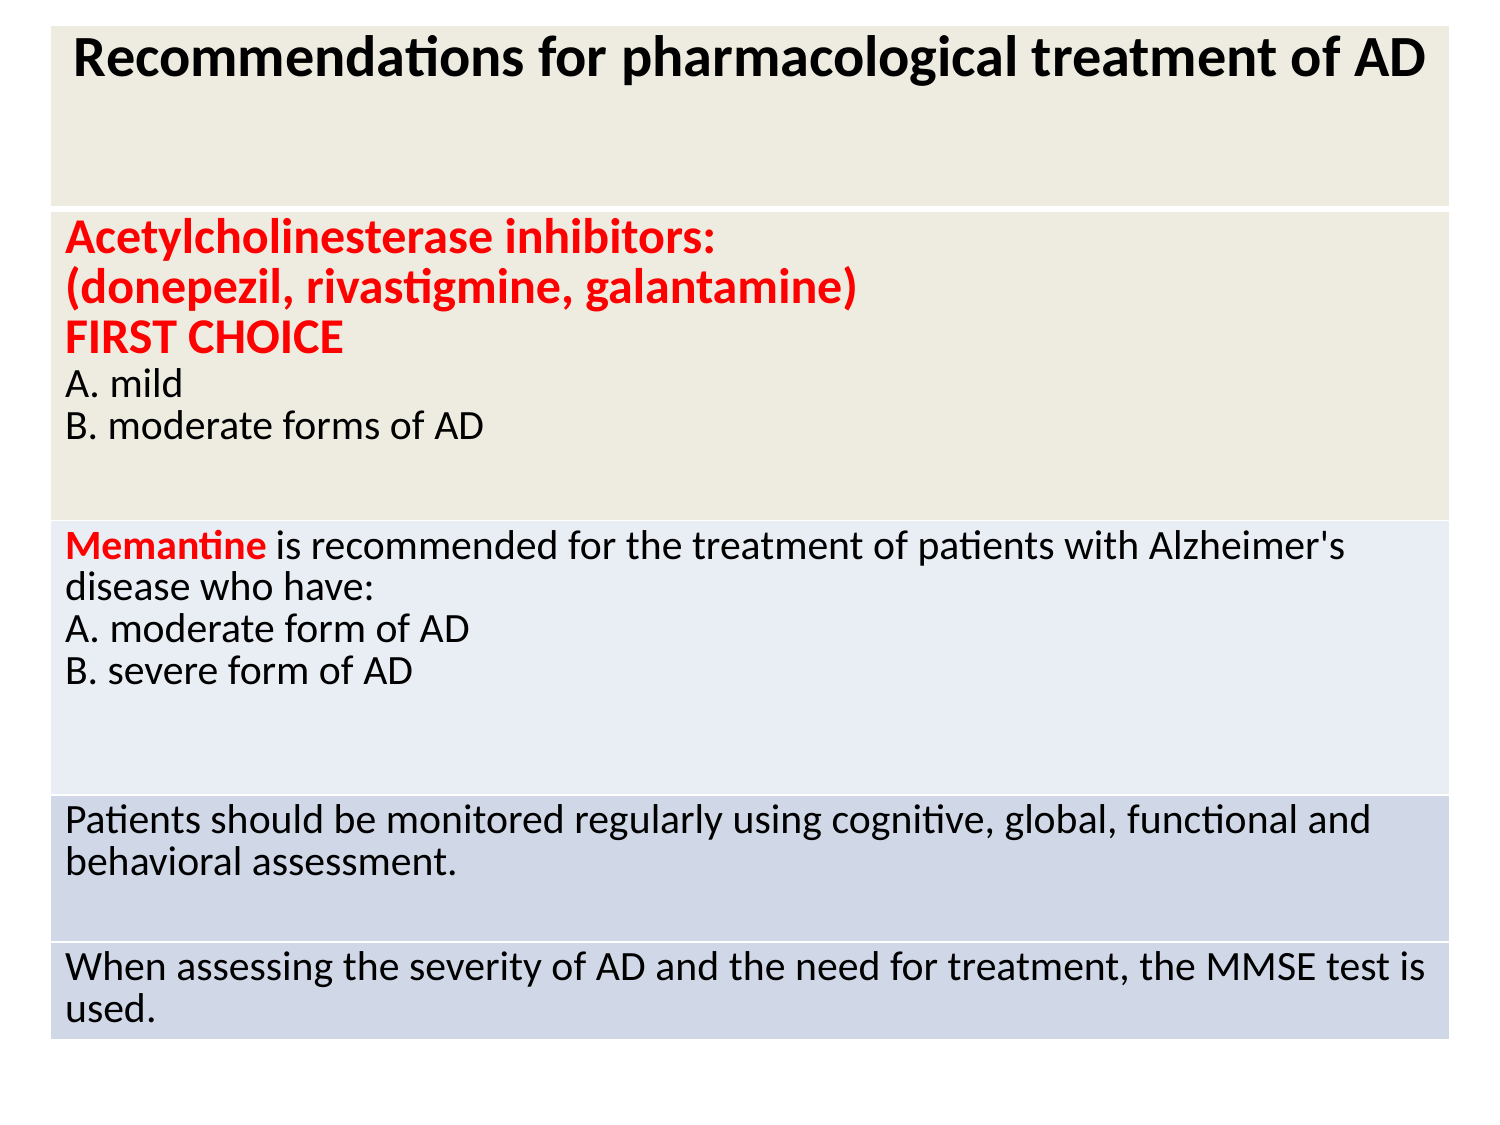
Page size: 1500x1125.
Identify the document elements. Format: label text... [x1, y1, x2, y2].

table_cell When assessing the severity of AD and the need for treatment, the MMSE test is used. [51, 943, 1449, 1039]
table_cell Acetylcholinesterase inhibitors: (donepezil, rivastigmine, galantamine) FIRST CHOICE A. mild B. moderate forms of AD [51, 212, 1449, 520]
table_header Recommendations for pharmacological treatment of AD [51, 26, 1449, 206]
table_cell Patients should be monitored regularly using cognitive, global, functional and behavioral assessment. [51, 796, 1449, 941]
table_cell Memantine is recommended for the treatment of patients with Alzheimer's disease who have: A. moderate form of AD B. severe form of AD [51, 521, 1449, 794]
